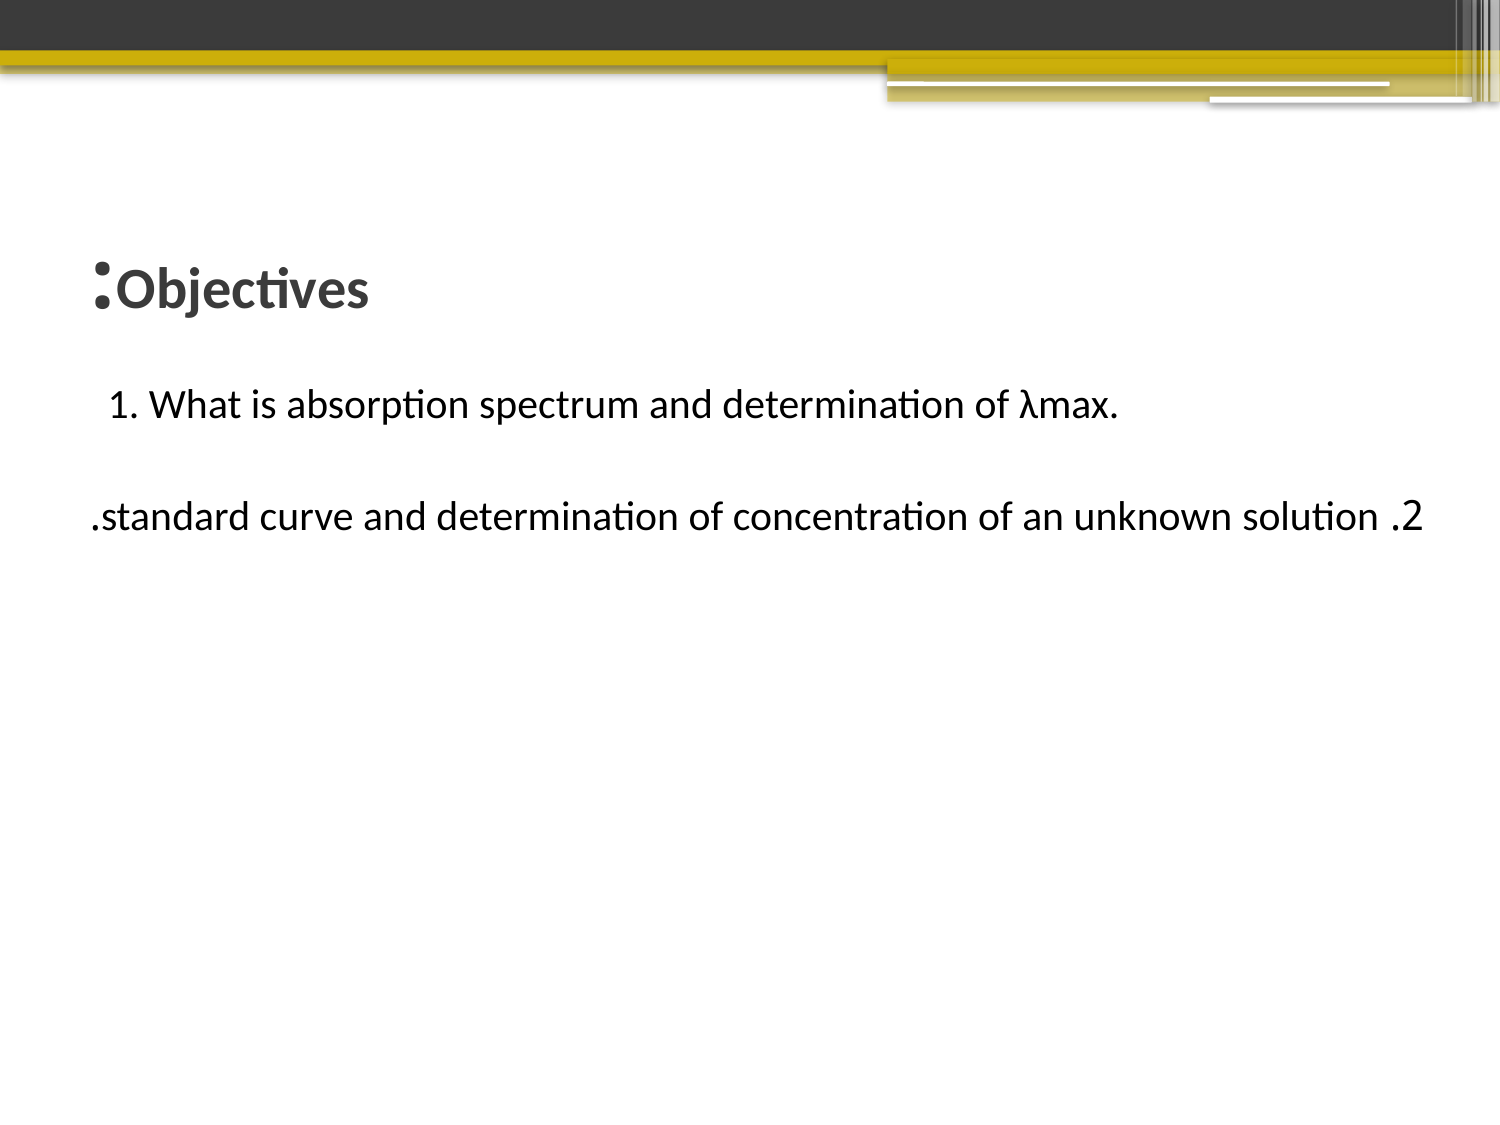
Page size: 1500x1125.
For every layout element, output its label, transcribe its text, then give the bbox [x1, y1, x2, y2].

title Objectives: [75, 187, 1425, 363]
list 1. What is absorption spectrum and determination of λmax. 2. standard curve and determination of concentration of an unknown solution. [75, 368, 1500, 1079]
